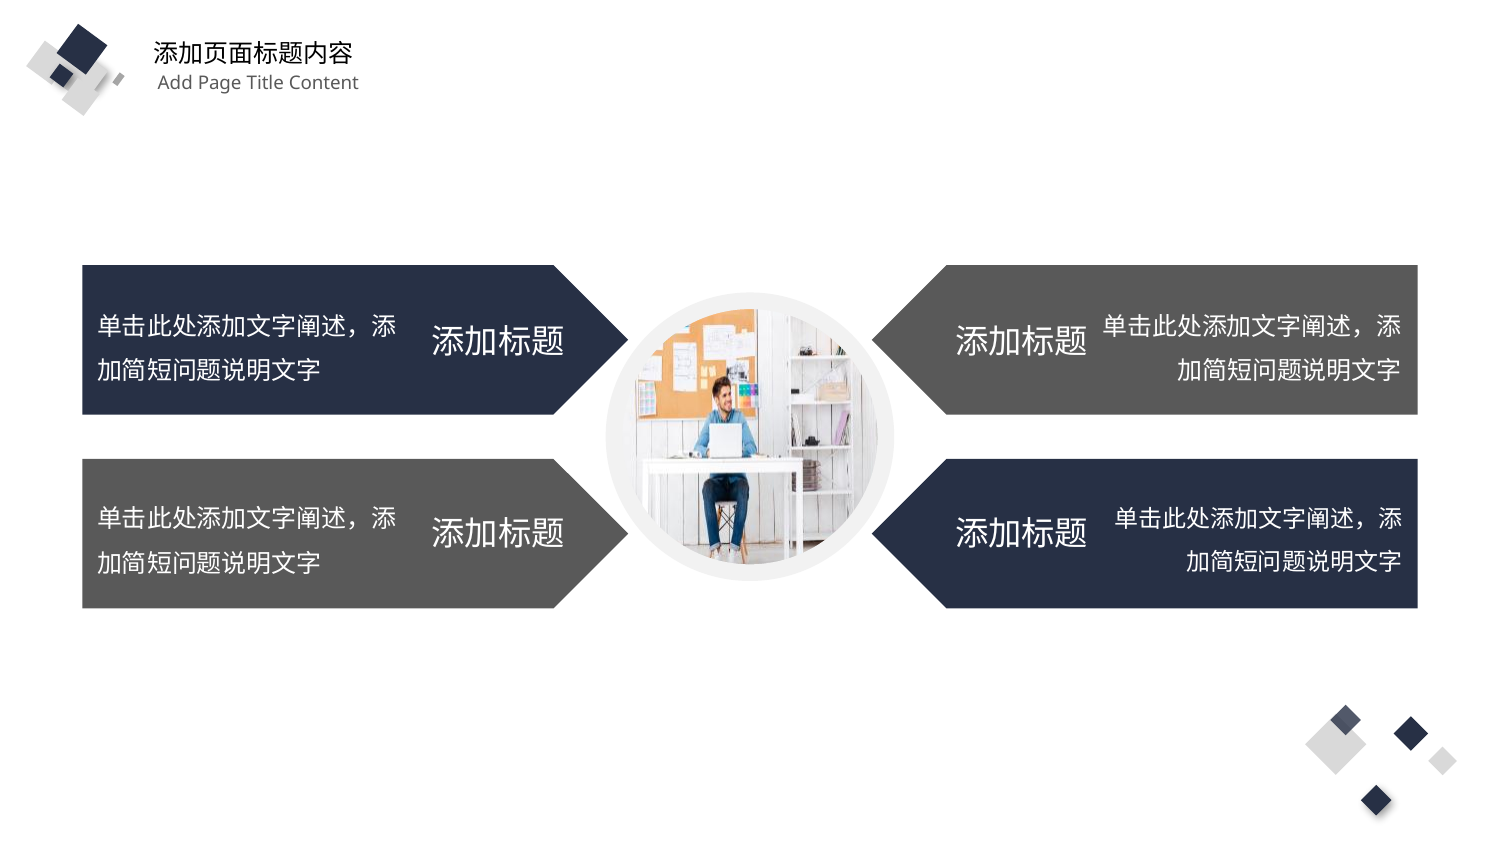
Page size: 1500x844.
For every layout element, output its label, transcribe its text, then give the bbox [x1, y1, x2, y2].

text_box 添加标题 [417, 503, 551, 561]
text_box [1313, 708, 1453, 812]
text_box [869, 456, 1420, 611]
text_box 添加标题 [940, 503, 1075, 561]
text_box [80, 456, 631, 611]
text_box 单击此处添加文字阐述，添加简短问题说明文字 [82, 492, 417, 572]
text_box 单击此处添加文字阐述，添加简短问题说明文字 [82, 300, 417, 379]
text_box [869, 263, 1420, 417]
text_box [32, 36, 115, 116]
text_box 添加标题 [940, 311, 1075, 369]
text_box 单击此处添加文字阐述，添加简短问题说明文字 [1082, 480, 1417, 584]
text_box [611, 298, 888, 575]
text_box 添加页面标题内容 [139, 30, 369, 76]
text_box Add Page Title Content [142, 63, 374, 101]
text_box [80, 263, 631, 417]
text_box 单击此处添加文字阐述，添加简短问题说明文字 [1082, 300, 1417, 379]
text_box 添加标题 [417, 311, 551, 369]
